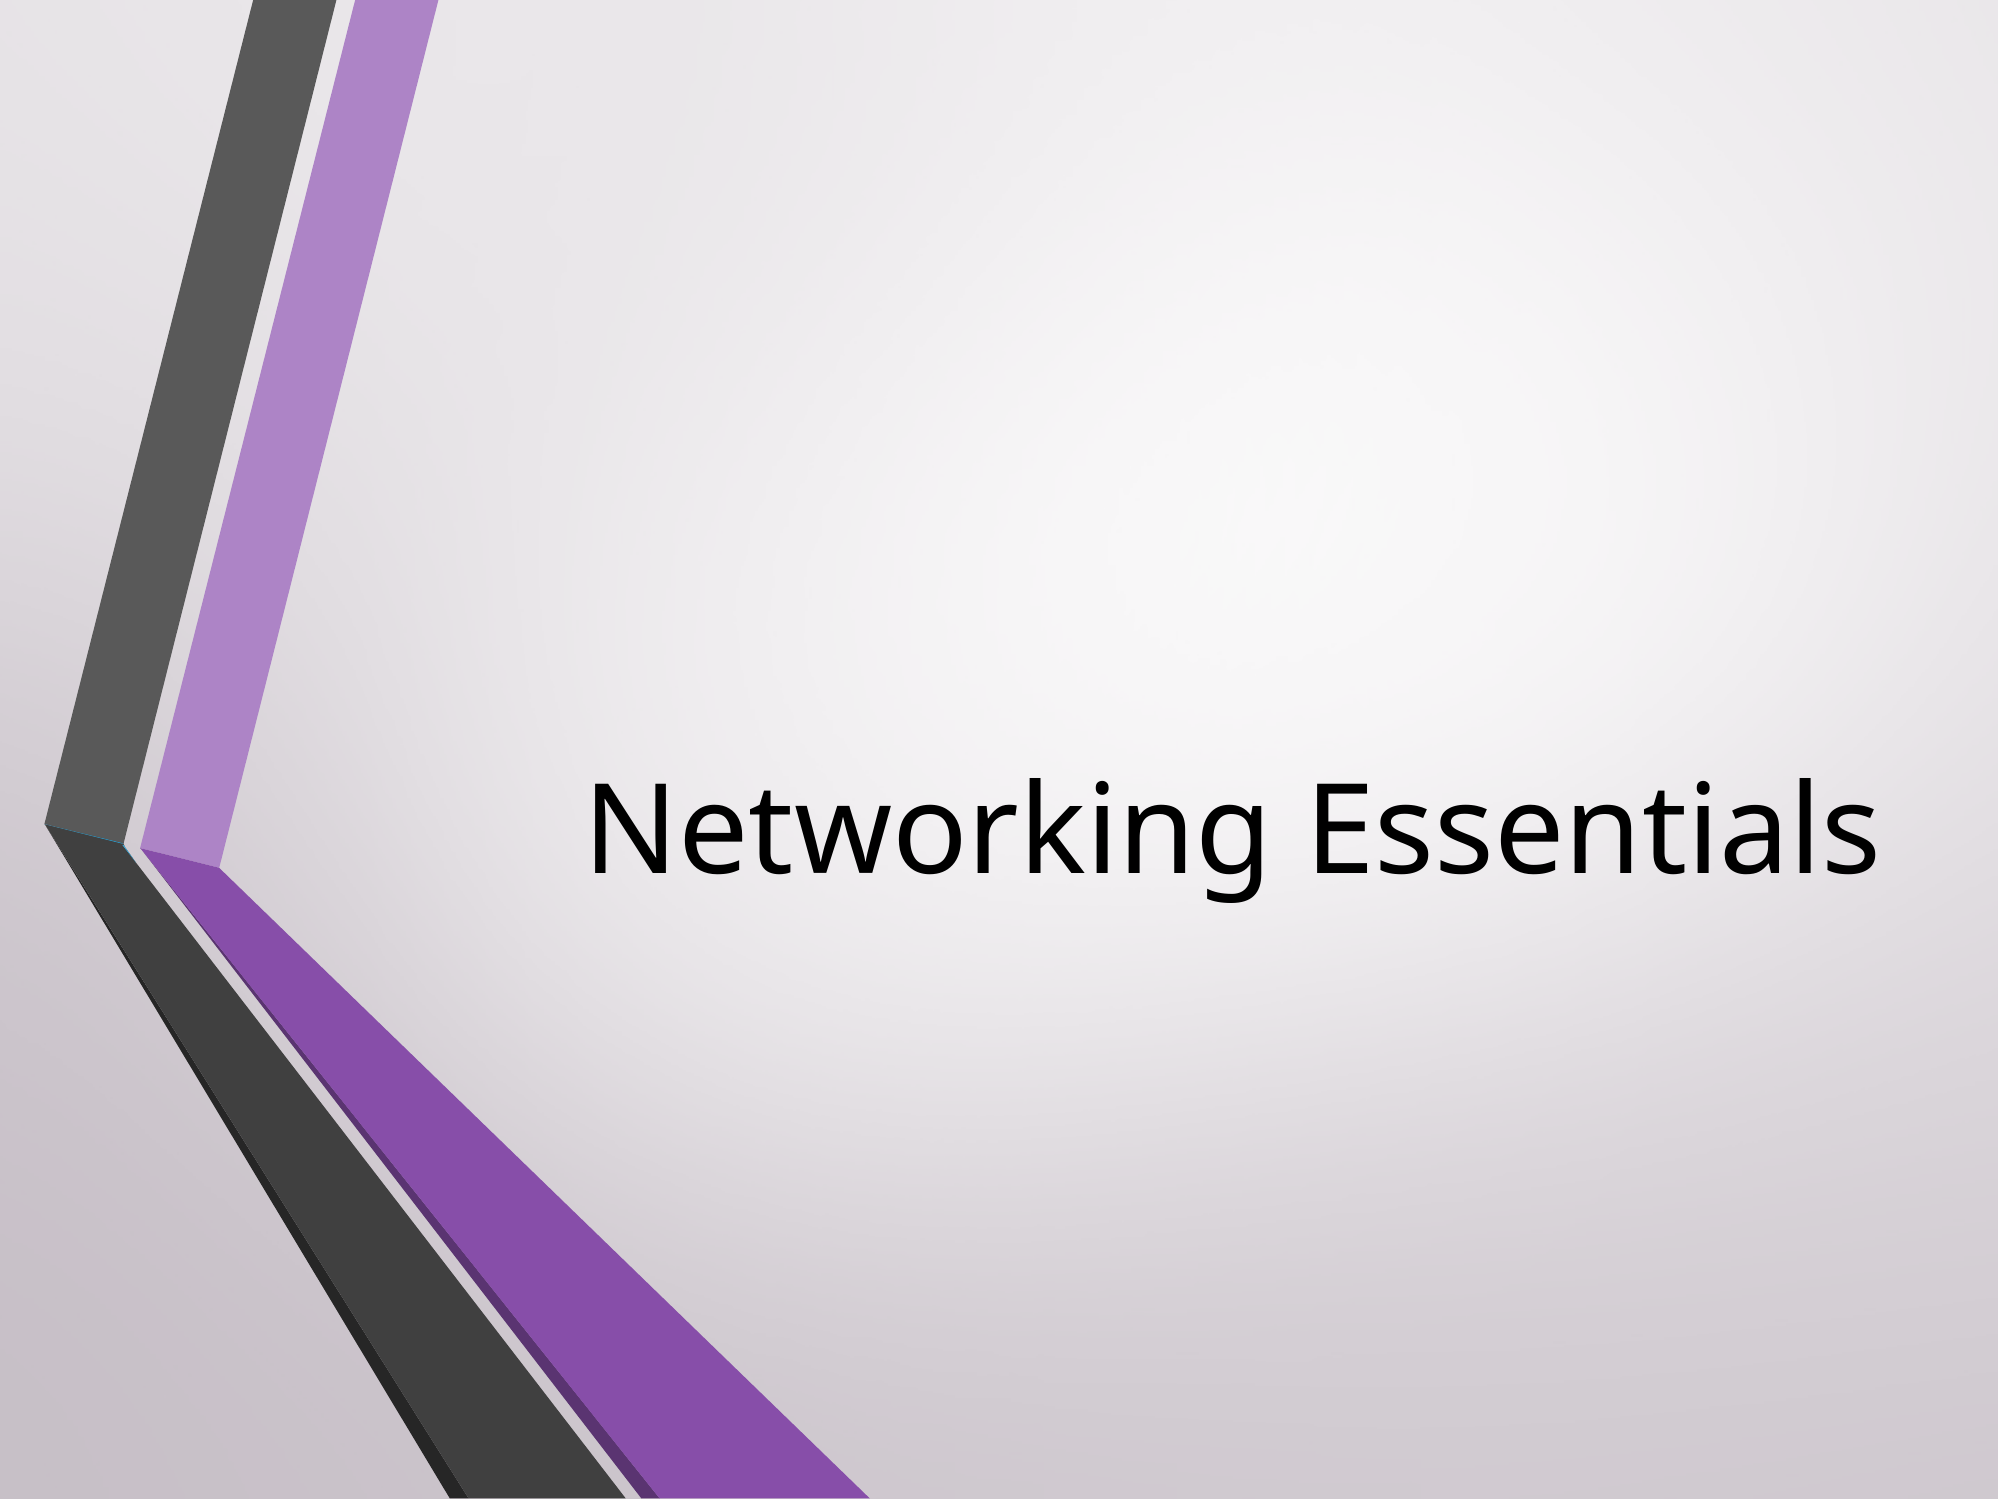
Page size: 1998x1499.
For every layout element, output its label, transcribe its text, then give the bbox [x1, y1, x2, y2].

title Networking Essentials [380, 199, 1898, 906]
